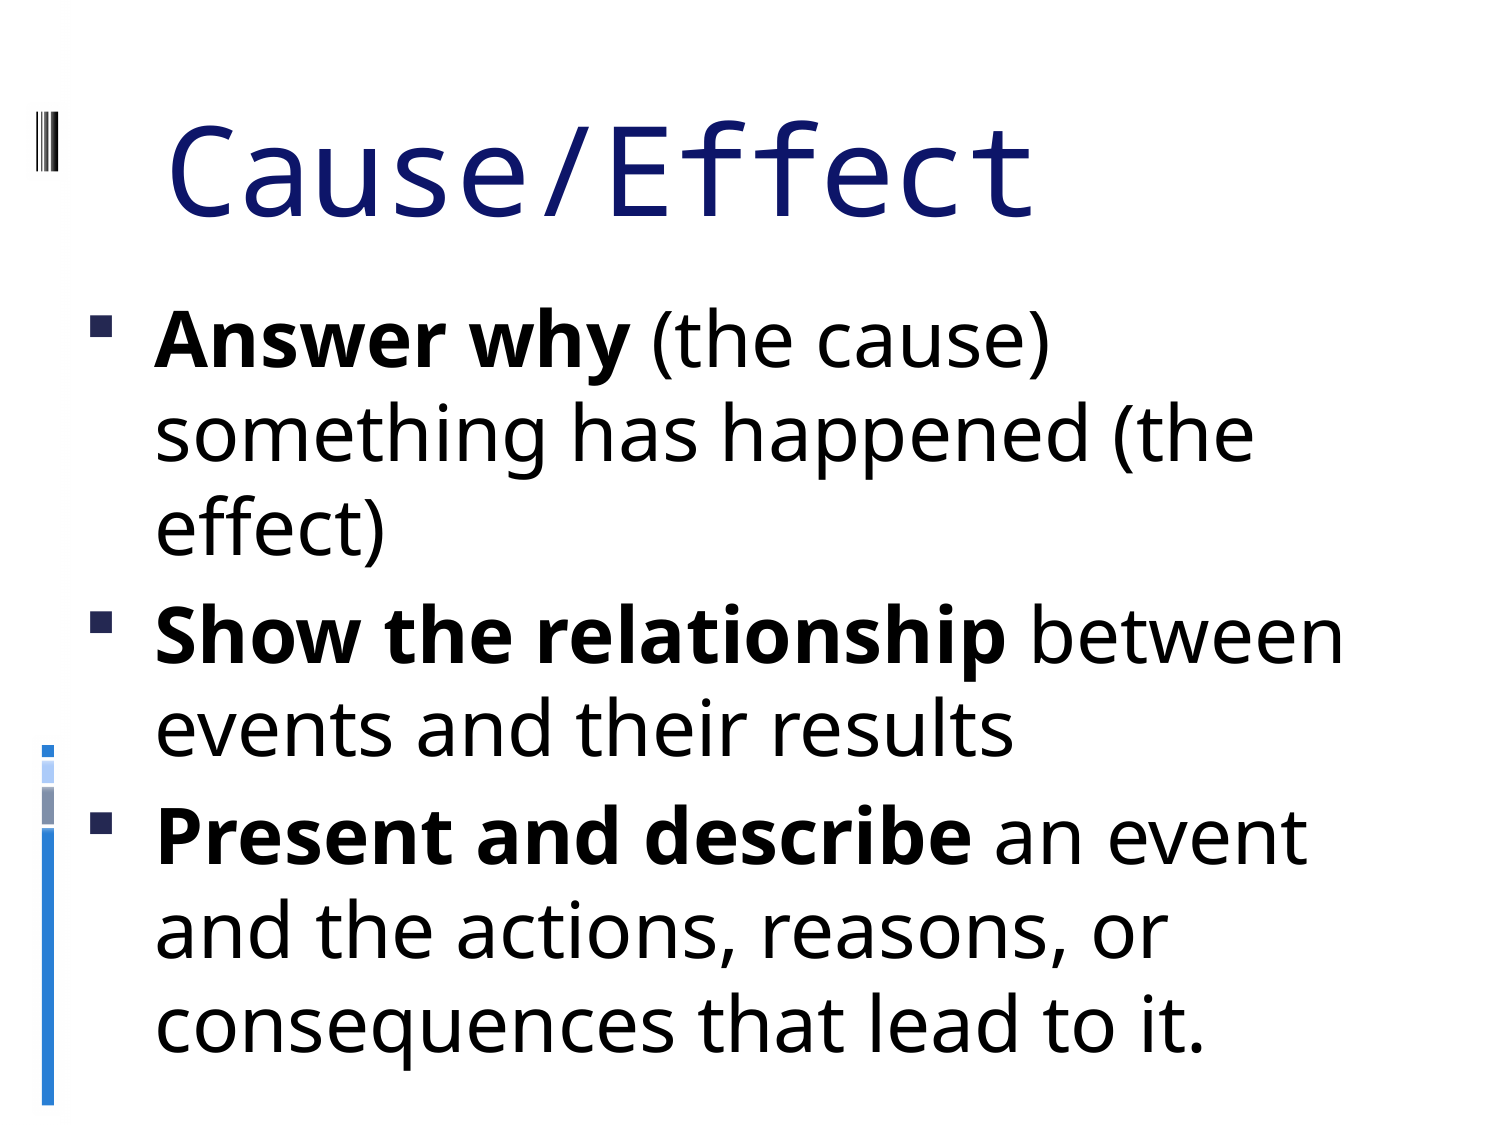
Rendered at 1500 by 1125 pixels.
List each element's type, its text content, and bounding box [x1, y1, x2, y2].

title Cause/Effect [150, 83, 1425, 234]
list Answer why (the cause) something has happened (the effect) Show the relationship between events and their results Present and describe an event and the actions, reasons, or consequences that lead to it. [62, 282, 1442, 1088]
